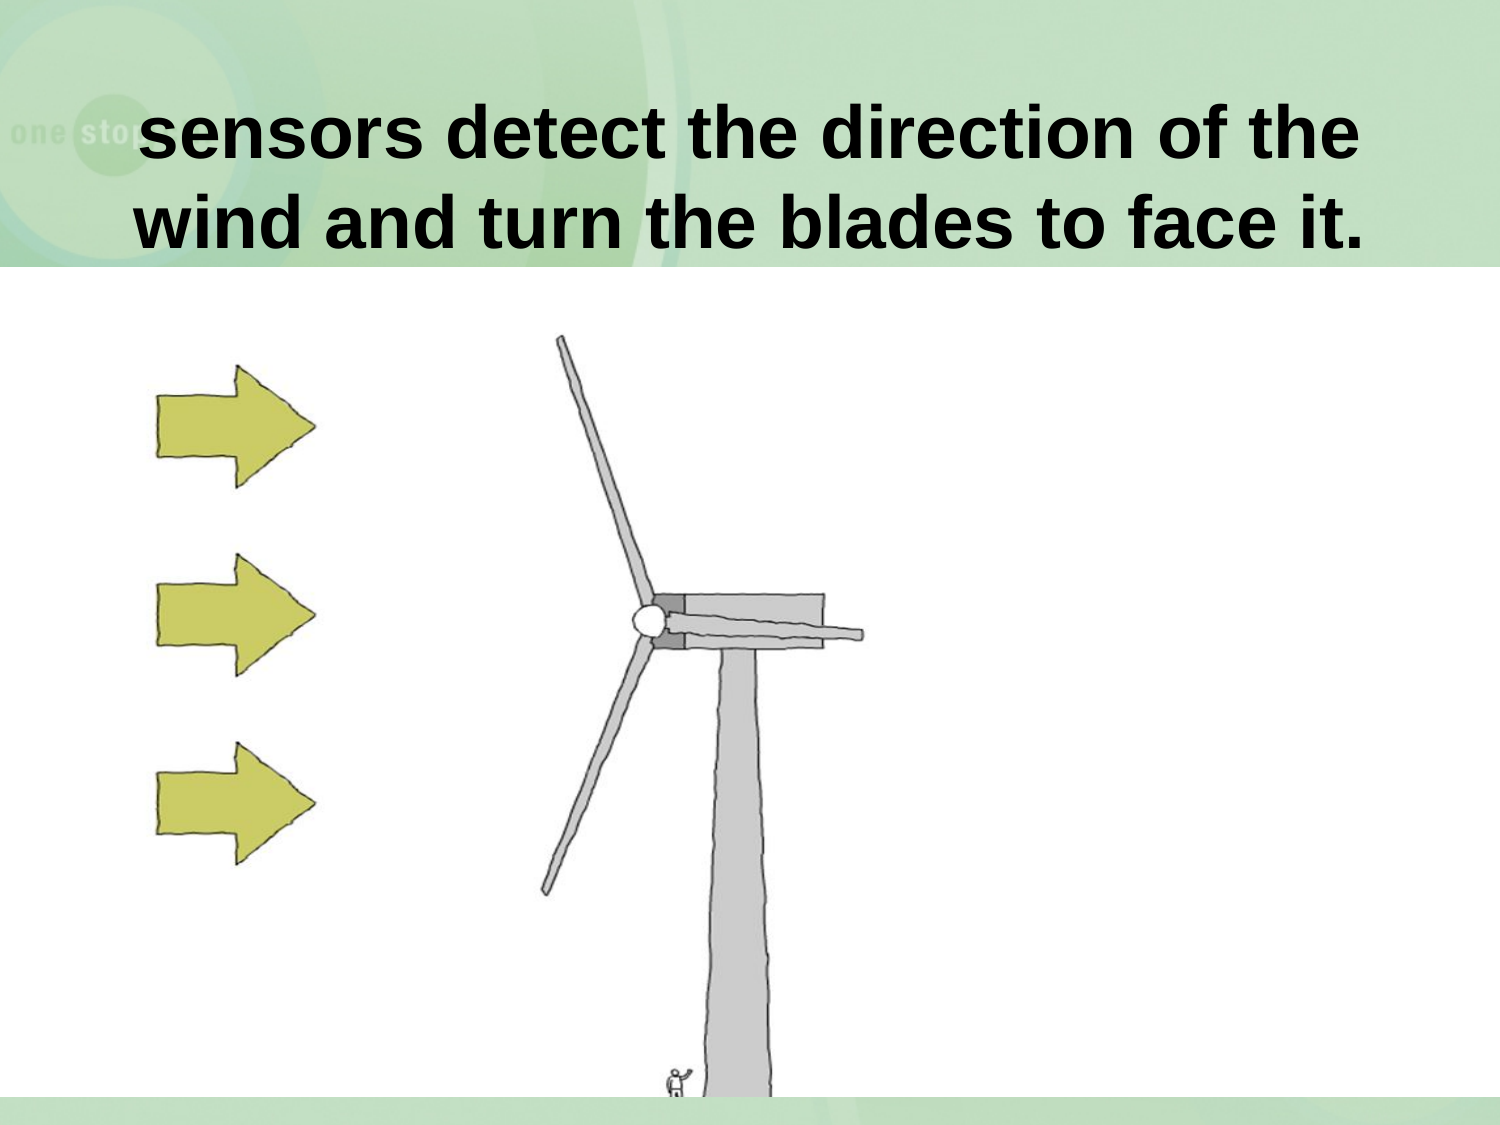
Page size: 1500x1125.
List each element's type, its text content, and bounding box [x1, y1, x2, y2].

picture [0, 0, 1500, 1125]
title sensors detect the direction of the wind and turn the blades to face it. [75, 79, 1425, 265]
